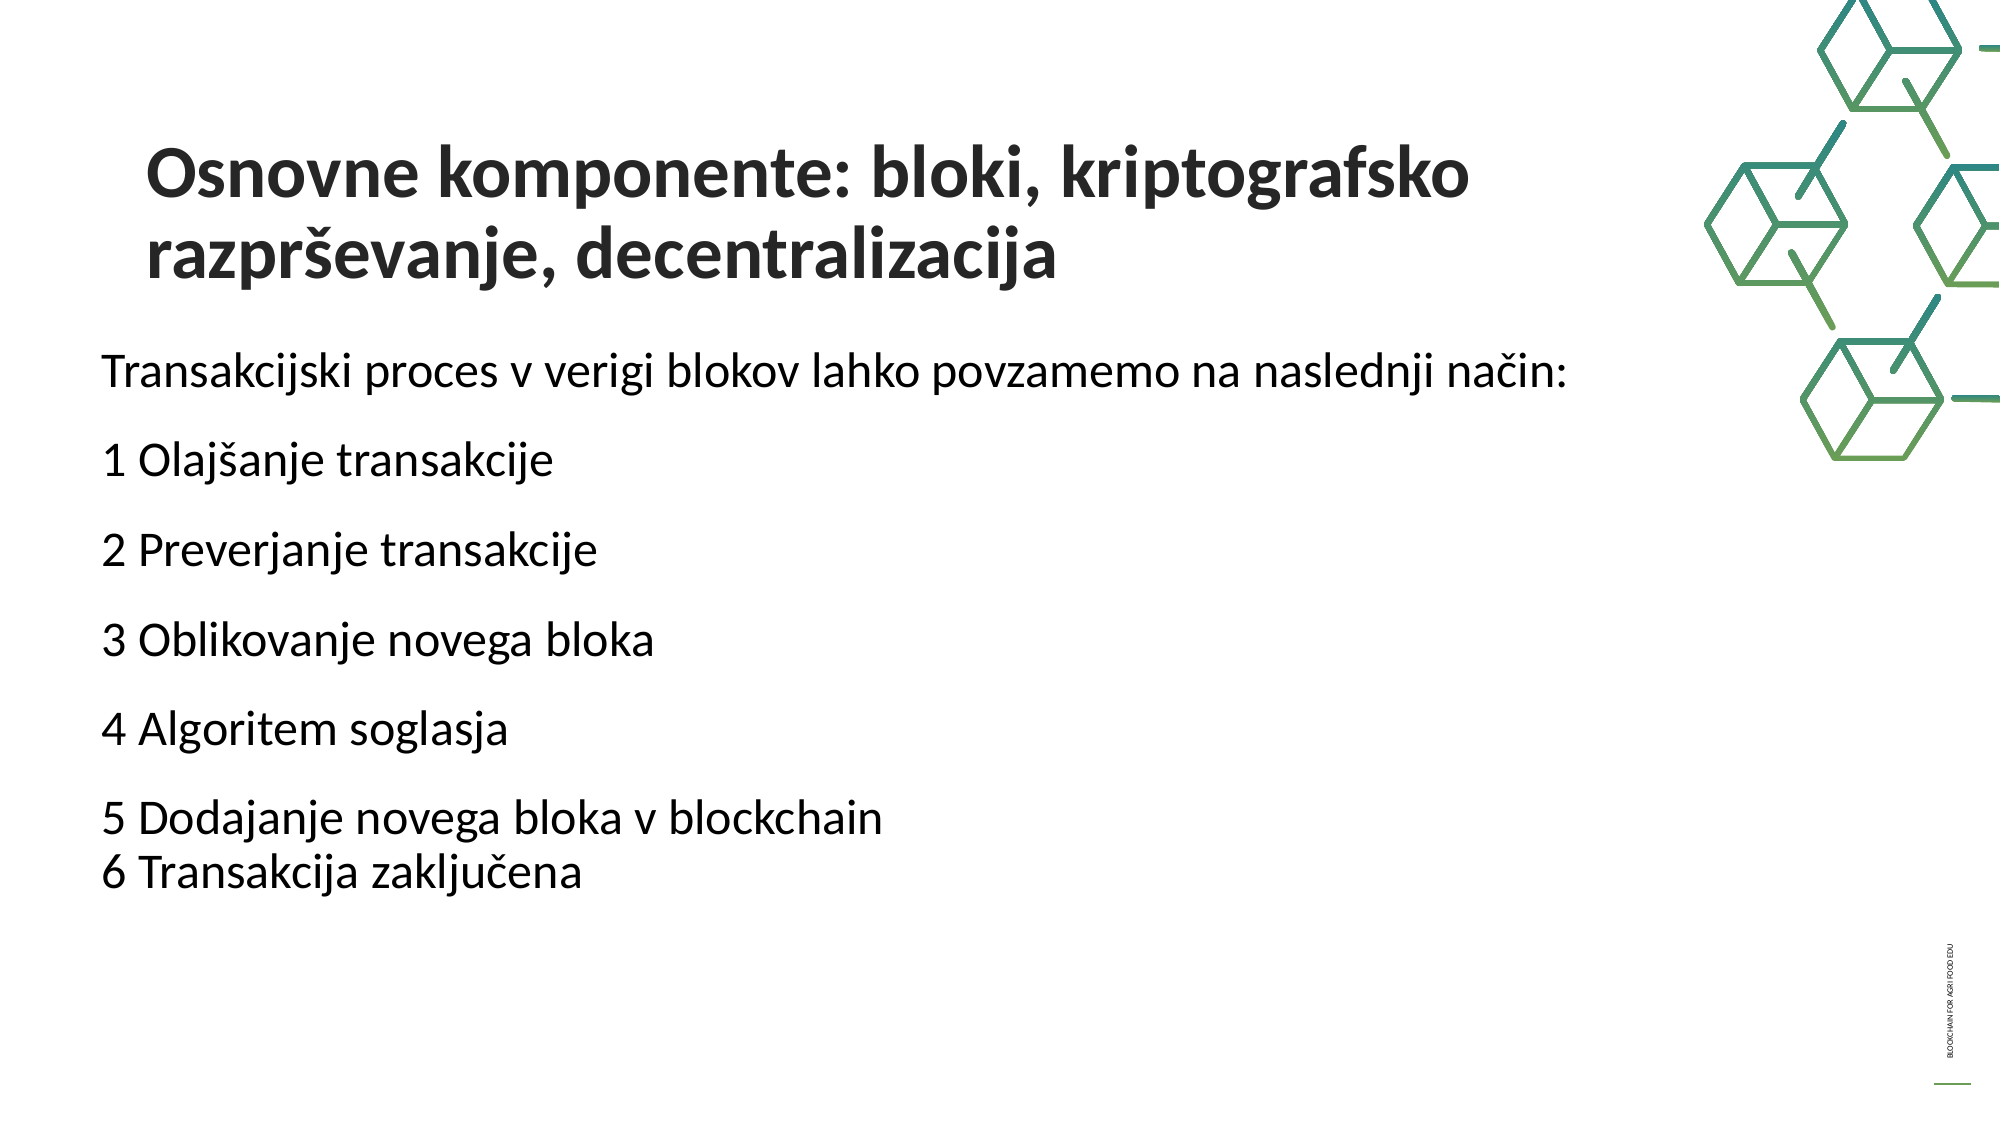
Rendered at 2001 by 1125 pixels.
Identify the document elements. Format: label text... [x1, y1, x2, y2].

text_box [1703, 0, 2000, 462]
list Transakcijski proces v verigi blokov lahko povzamemo na naslednji način: 1 Olajšanje transakcije 2 Preverjanje transakcije 3 Oblikovanje novega bloka 4 Algoritem soglasja 5 Dodajanje novega bloka v blockchain 6 Transakcija zaključena [86, 329, 1825, 962]
list Osnovne komponente: bloki, kriptografsko razprševanje, decentralizacija [130, 124, 1698, 337]
